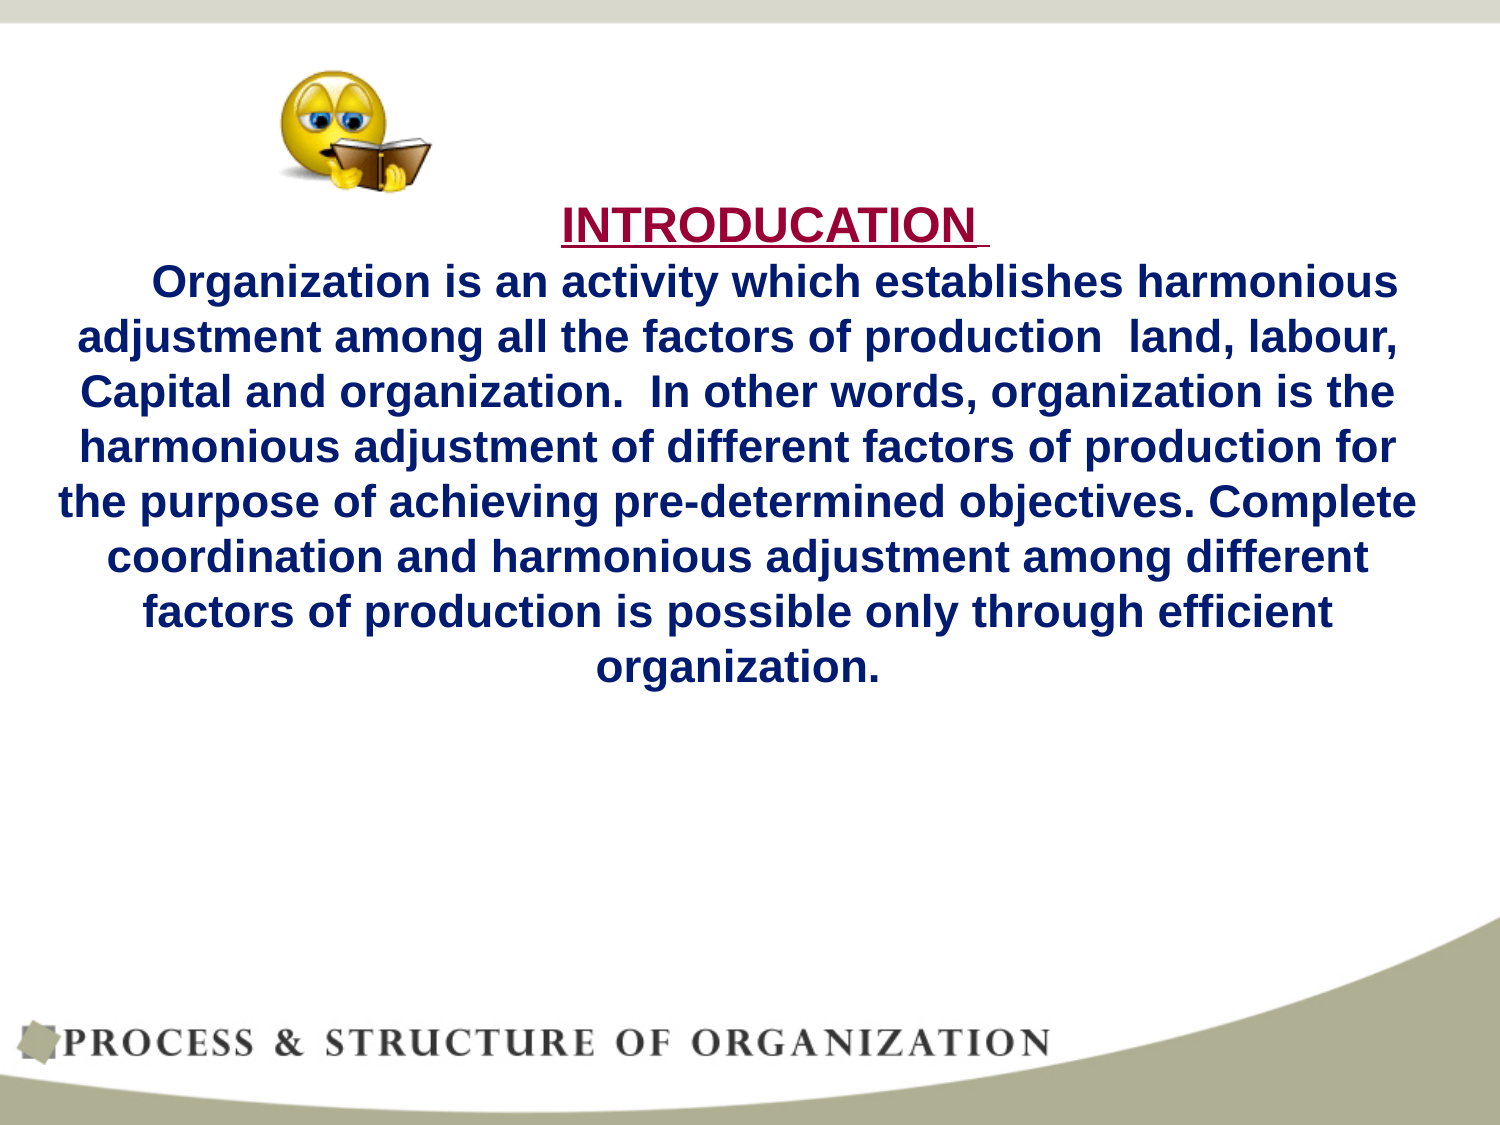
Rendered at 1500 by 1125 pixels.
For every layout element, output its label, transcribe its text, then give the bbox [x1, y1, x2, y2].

text_box INTRODUCATION Organization is an activity which establishes harmonious adjustment among all the factors of production land, labour, Capital and organization. In other words, organization is the harmonious adjustment of different factors of production for the purpose of achieving pre-determined objectives. Complete coordination and harmonious adjustment among different factors of production is possible only through efficient organization. [41, 184, 1436, 700]
picture [0, 0, 1500, 1125]
